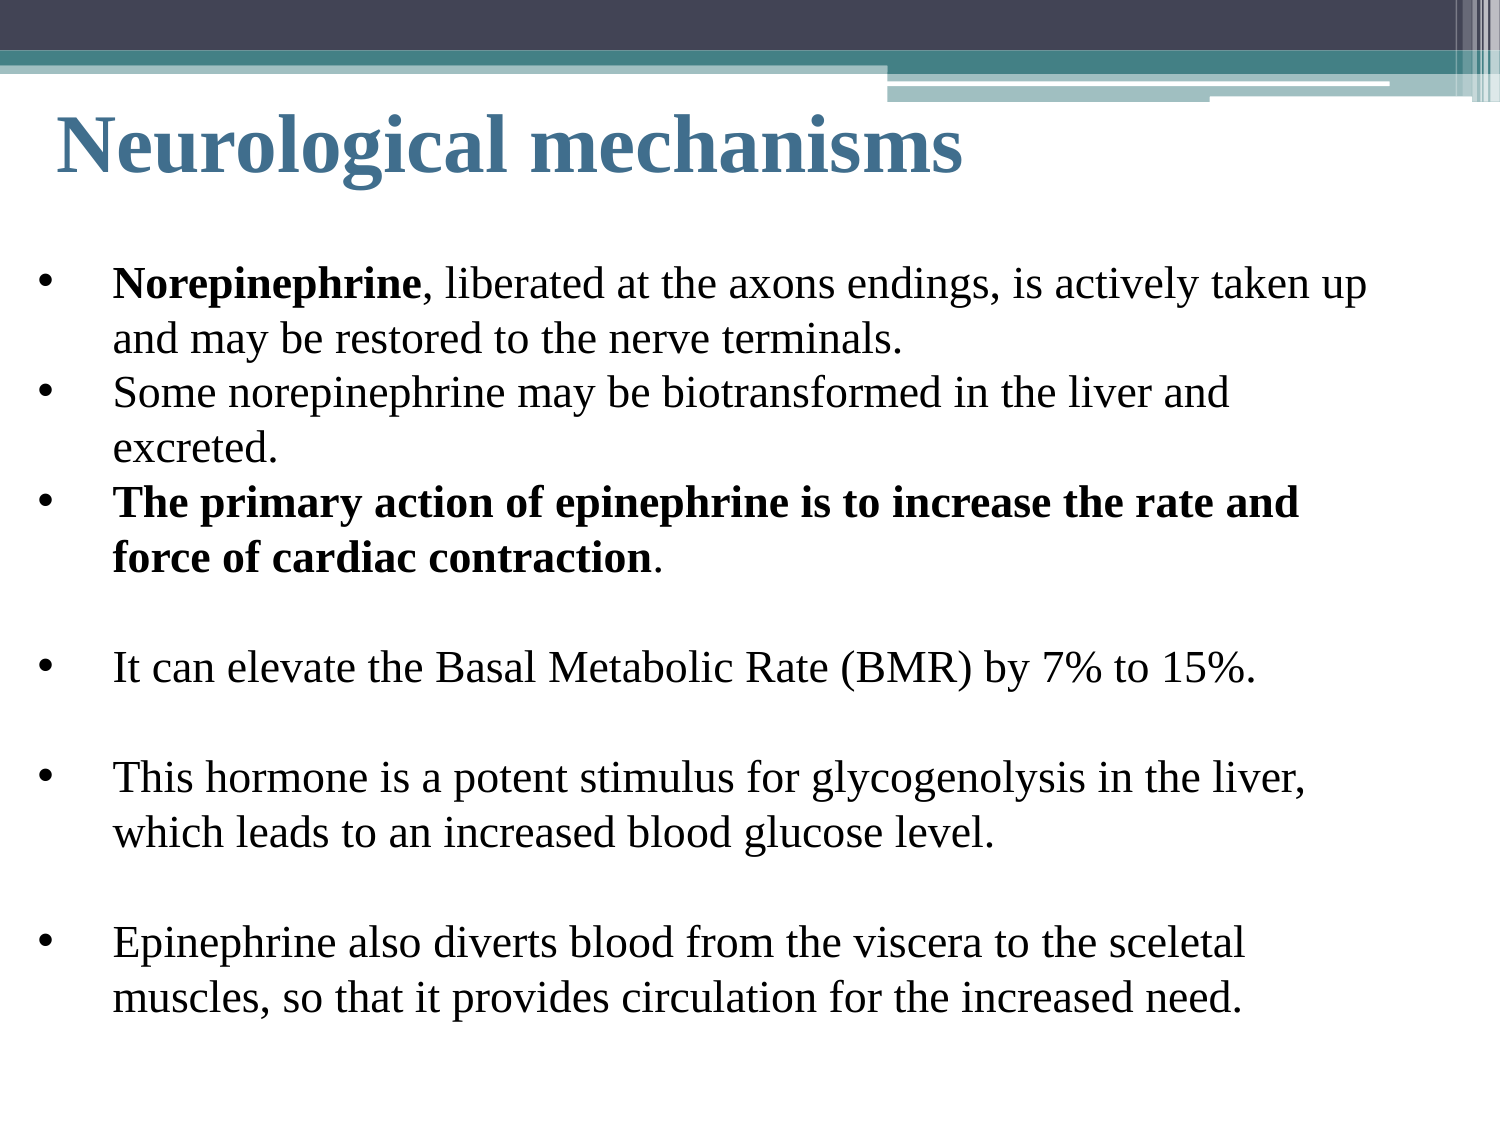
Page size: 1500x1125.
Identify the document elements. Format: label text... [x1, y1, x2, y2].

title Neurological mechanisms [56, 88, 1444, 190]
list Norepinephrine, liberated at the axons endings, is actively taken up and may be restored to the nerve terminals. Some norepinephrine may be biotransformed in the liver and excreted. The primary action of epinephrine is to increase the rate and force of cardiac contraction. It can elevate the Basal Metabolic Rate (BMR) by 7% to 15%. This hormone is a potent stimulus for glycogenolysis in the liver, which leads to an increased blood glucose level. Epinephrine also diverts blood from the viscera to the sceletal muscles, so that it provides circulation for the increased need. [37, 252, 1400, 1030]
